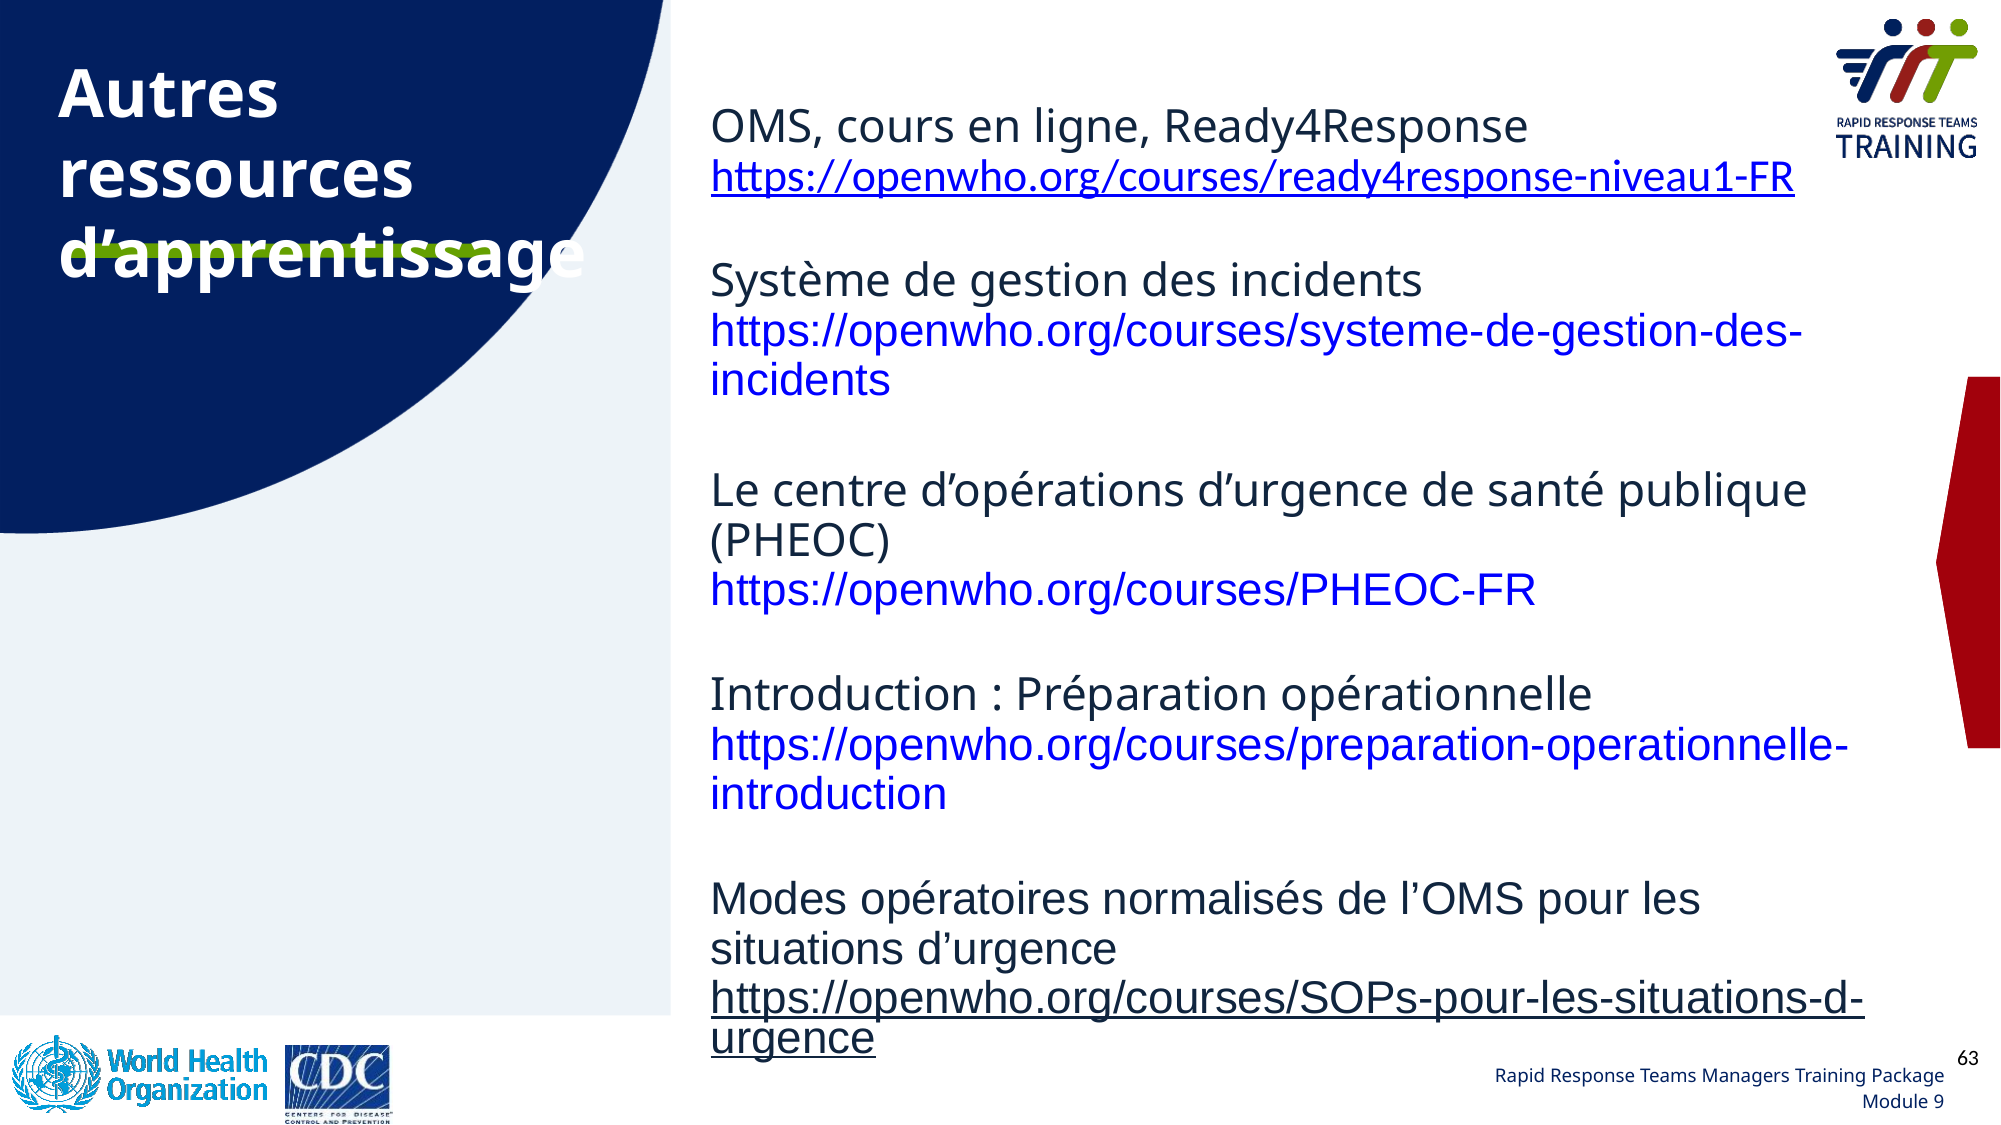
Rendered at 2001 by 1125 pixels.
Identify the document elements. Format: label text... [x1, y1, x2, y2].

picture [285, 1045, 393, 1124]
text_box OMS, cours en ligne, Ready4Response https://openwho.org/courses/ready4response-niveau1-FR Système de gestion des incidents https://openwho.org/courses/systeme-de-gestion-des-incidents Le centre d’opérations d’urgence de santé publique (PHEOC) https://openwho.org/courses/PHEOC-FR Introduction : Préparation opérationnelle https://openwho.org/courses/preparation-operationnelle-introduction Modes opératoires normalisés de l’OMS pour les situations d’urgence https://openwho.org/courses/SOPs-pour-les-situations-d-urgence [703, 95, 1880, 1125]
picture [38, 1092, 54, 1100]
picture [38, 1044, 53, 1052]
picture [50, 1109, 62, 1113]
picture [46, 1056, 54, 1061]
picture [36, 1035, 267, 1113]
text_box [1936, 376, 2000, 749]
picture [43, 1088, 54, 1094]
picture [0, 0, 670, 538]
picture [28, 1054, 36, 1077]
picture [1835, 19, 1978, 167]
slide_number 63 [1936, 1036, 2000, 1081]
picture [12, 1035, 53, 1067]
picture [12, 1084, 46, 1113]
picture [34, 1058, 41, 1077]
text_box Autres ressources d’apprentissage [51, 43, 618, 298]
